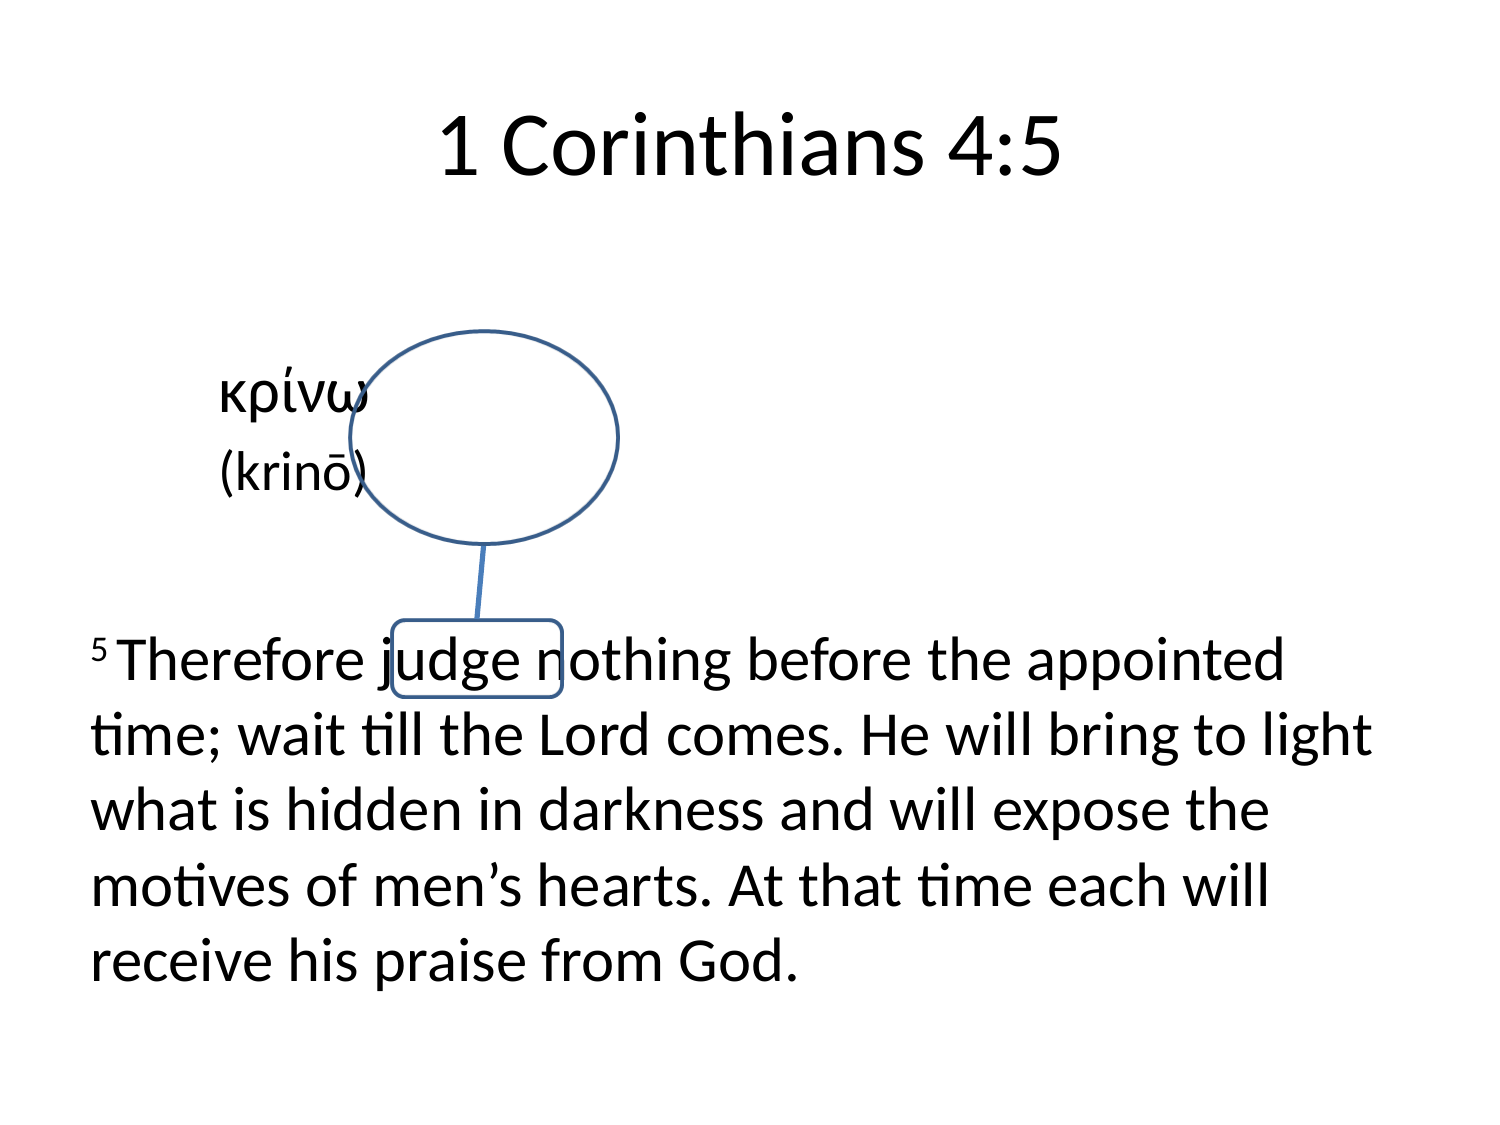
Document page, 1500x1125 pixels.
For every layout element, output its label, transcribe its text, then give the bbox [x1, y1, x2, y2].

title 1 Corinthians 4:5 [75, 45, 1425, 233]
picture [390, 618, 564, 700]
picture [347, 329, 620, 547]
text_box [476, 545, 484, 620]
list κρίνω (krinō) 5 Therefore judge nothing before the appointed time; wait till the Lord comes. He will bring to light what is hidden in darkness and will expose the motives of men’s hearts. At that time each will receive his praise from God. [75, 262, 1425, 1005]
